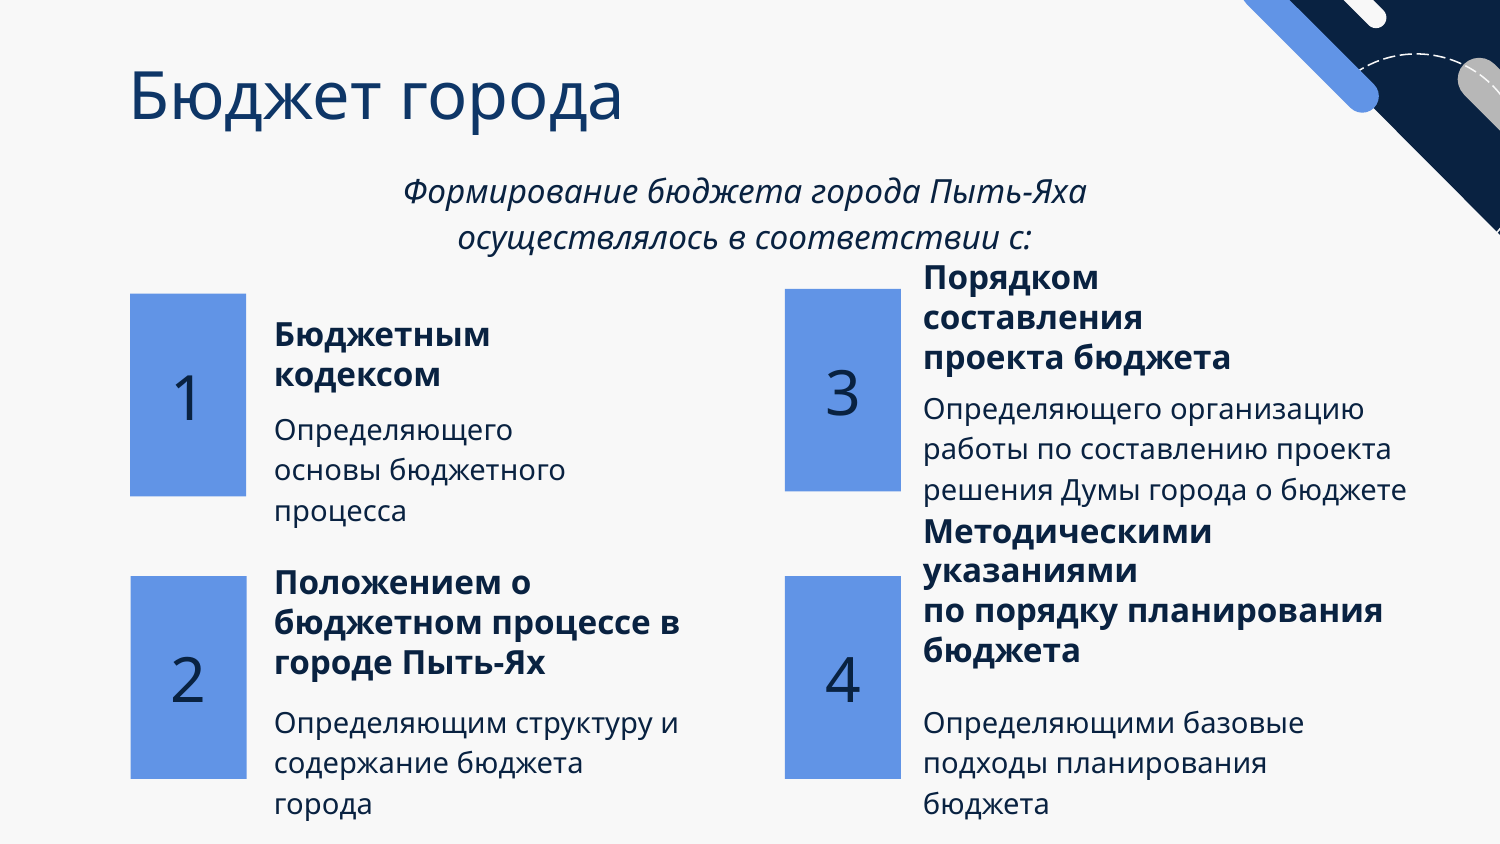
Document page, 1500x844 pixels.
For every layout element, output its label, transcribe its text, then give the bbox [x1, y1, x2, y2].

title 1 [130, 293, 247, 497]
title Бюджет города [113, 37, 1377, 132]
subtitle Порядком составления проекта бюджета [907, 271, 1340, 392]
subtitle Бюджетным кодексом [258, 288, 638, 409]
subtitle Определяющими базовые подходы планирования бюджета [907, 685, 1404, 779]
subtitle Определяющего основы бюджетного процесса [258, 409, 638, 486]
subtitle Методическими указаниями по порядку планирования бюджета [907, 564, 1418, 685]
subtitle Определяющего организацию работы по составлению проекта решения Думы города о бюджете [907, 370, 1438, 465]
subtitle Определяющим структуру и содержание бюджета города [258, 696, 700, 779]
title 2 [130, 576, 247, 779]
subtitle Положением о бюджетном процессе в городе Пыть-Ях [258, 528, 733, 696]
title 4 [784, 576, 901, 779]
text_box Формирование бюджета города Пыть-Яха осуществлялось в соответствии с: [317, 158, 1173, 263]
title 3 [784, 288, 901, 492]
